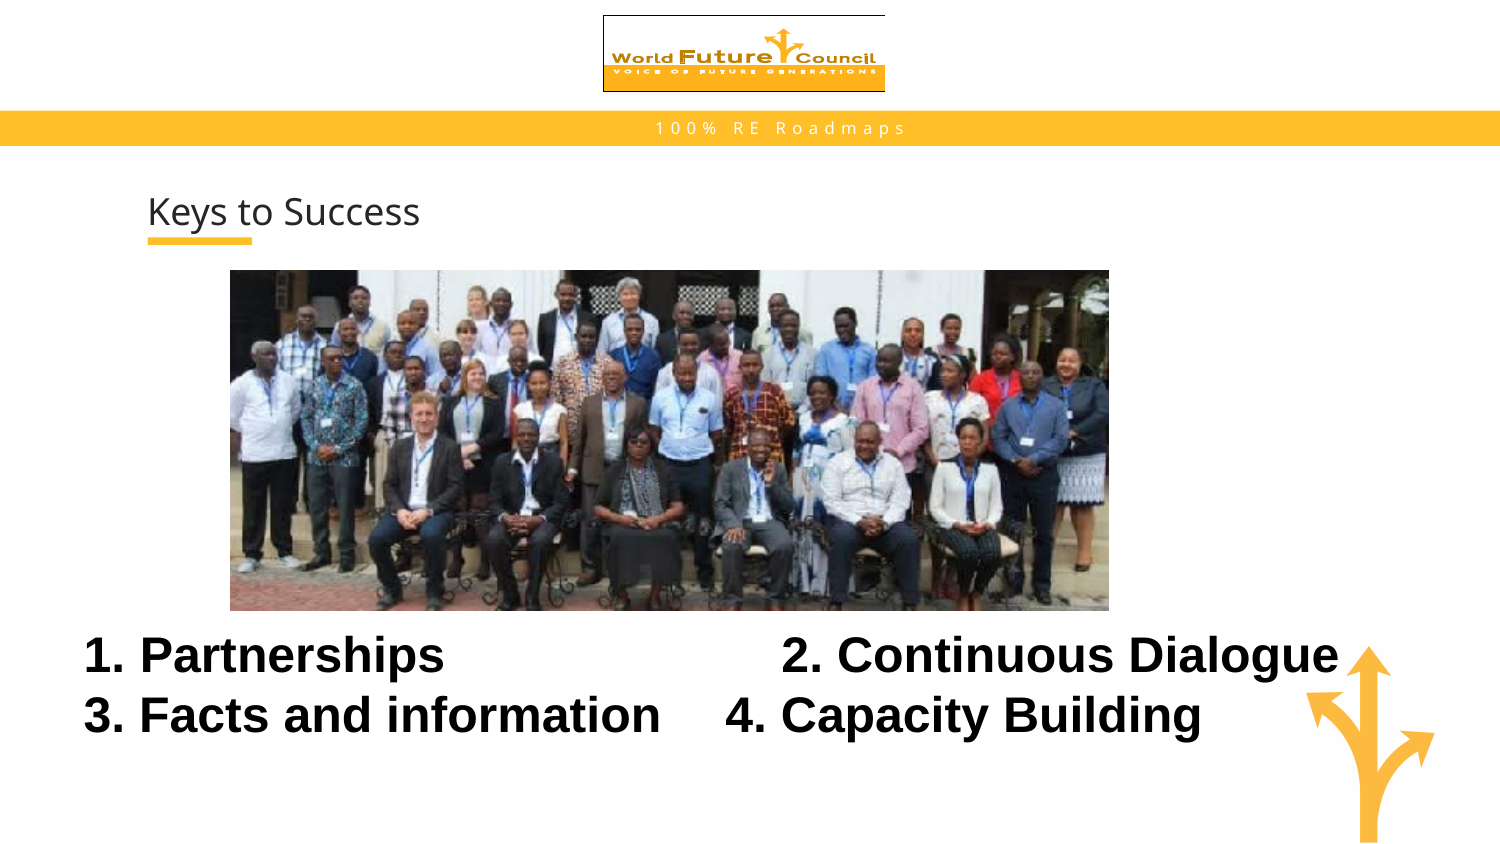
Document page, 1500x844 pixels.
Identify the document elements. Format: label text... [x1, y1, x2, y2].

picture [229, 269, 1109, 612]
picture [1304, 646, 1436, 844]
text_box [145, 235, 254, 247]
picture [602, 14, 886, 92]
text_box 100% RE Roadmaps [348, 110, 1211, 146]
text_box [0, 109, 1500, 148]
text_box Keys to Success [132, 180, 1412, 241]
text_box Partnerships 2. Continuous Dialogue 3. Facts and information 4. Capacity Building [68, 614, 1500, 750]
